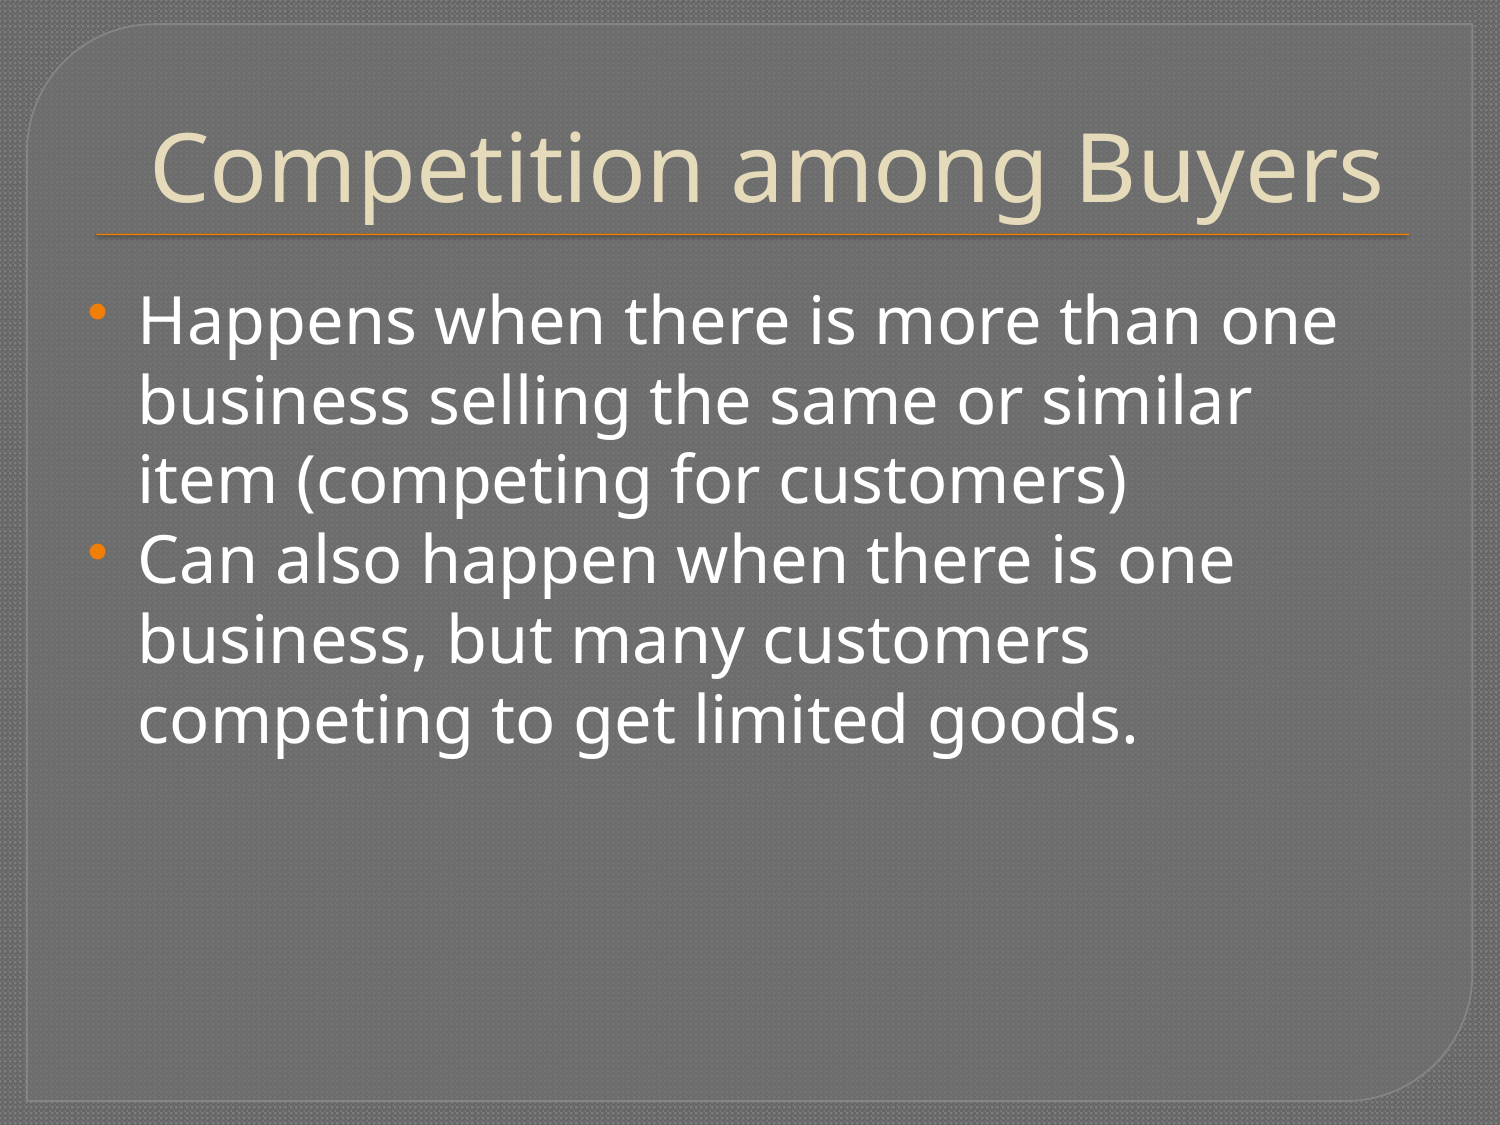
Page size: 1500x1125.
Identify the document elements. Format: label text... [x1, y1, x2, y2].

list Happens when there is more than one business selling the same or similar item (competing for customers) Can also happen when there is one business, but many customers competing to get limited goods. [75, 270, 1425, 1013]
title Competition among Buyers [75, 41, 1425, 230]
